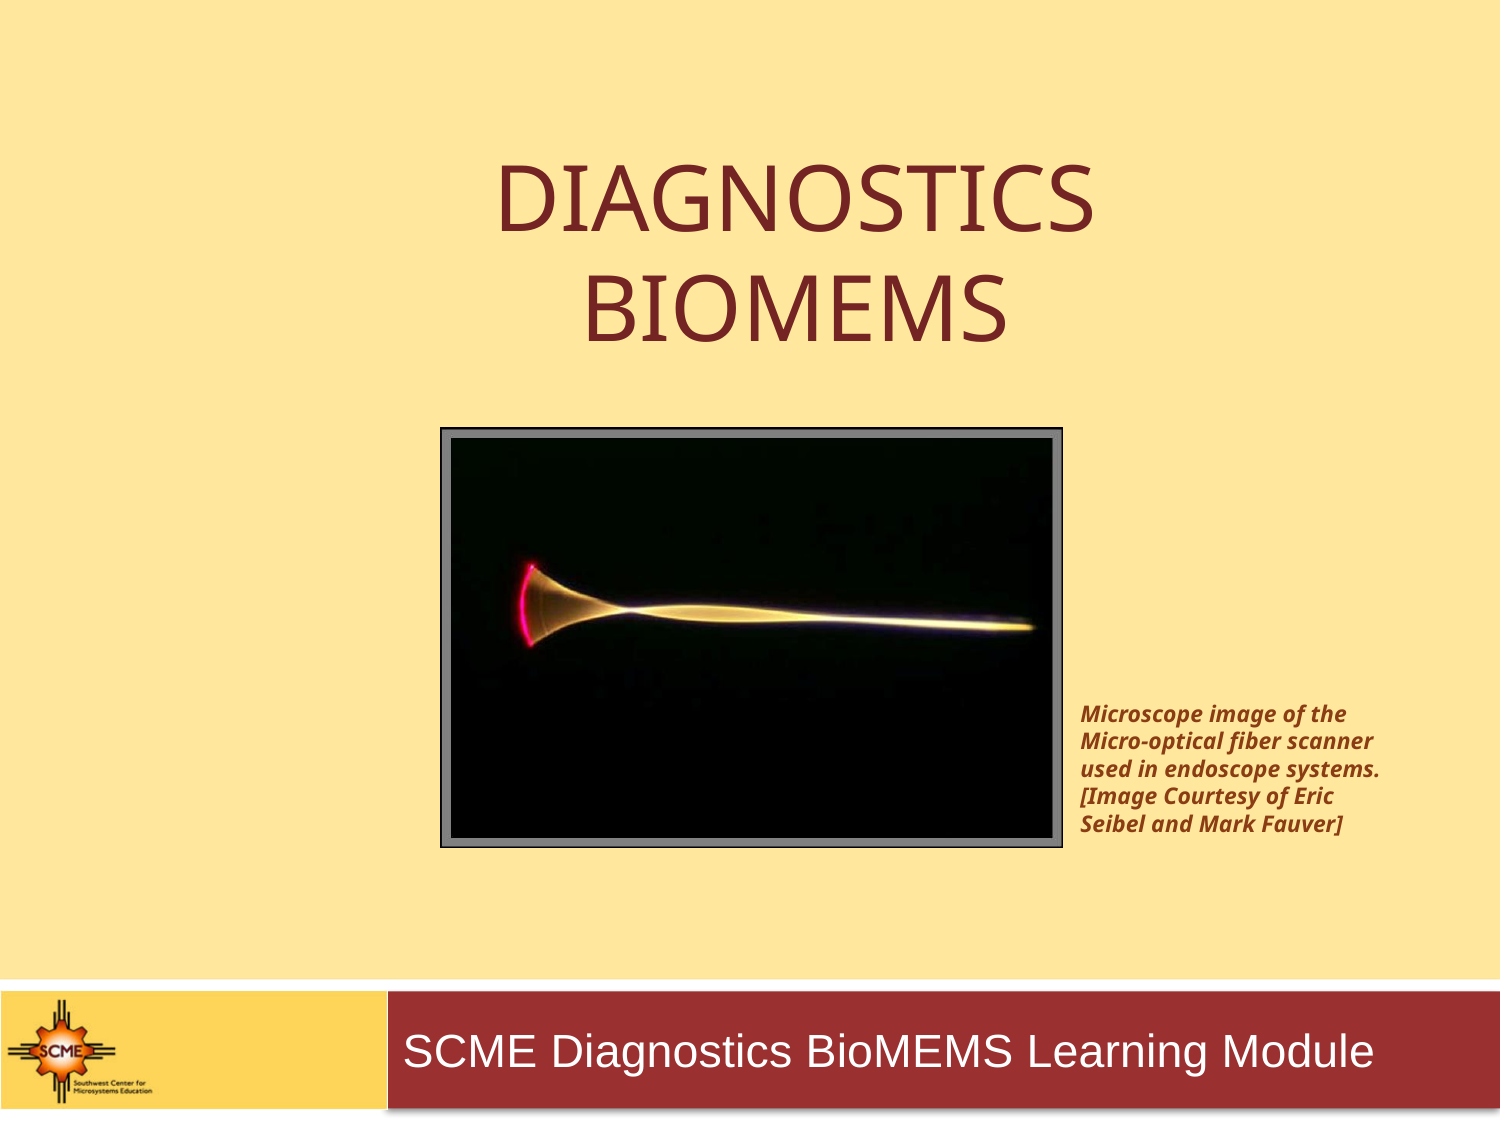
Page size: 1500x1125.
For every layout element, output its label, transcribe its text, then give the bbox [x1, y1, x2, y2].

picture [440, 426, 1063, 848]
subtitle SCME Diagnostics BioMEMS Learning Module [387, 992, 1488, 1105]
text_box Microscope image of the Micro-optical fiber scanner used in endoscope systems. [Image Courtesy of Eric Seibel and Mark Fauver] [1065, 692, 1405, 872]
title DIAGNOSTICS BIOMEMS [264, 67, 1327, 368]
picture [0, 990, 388, 1110]
